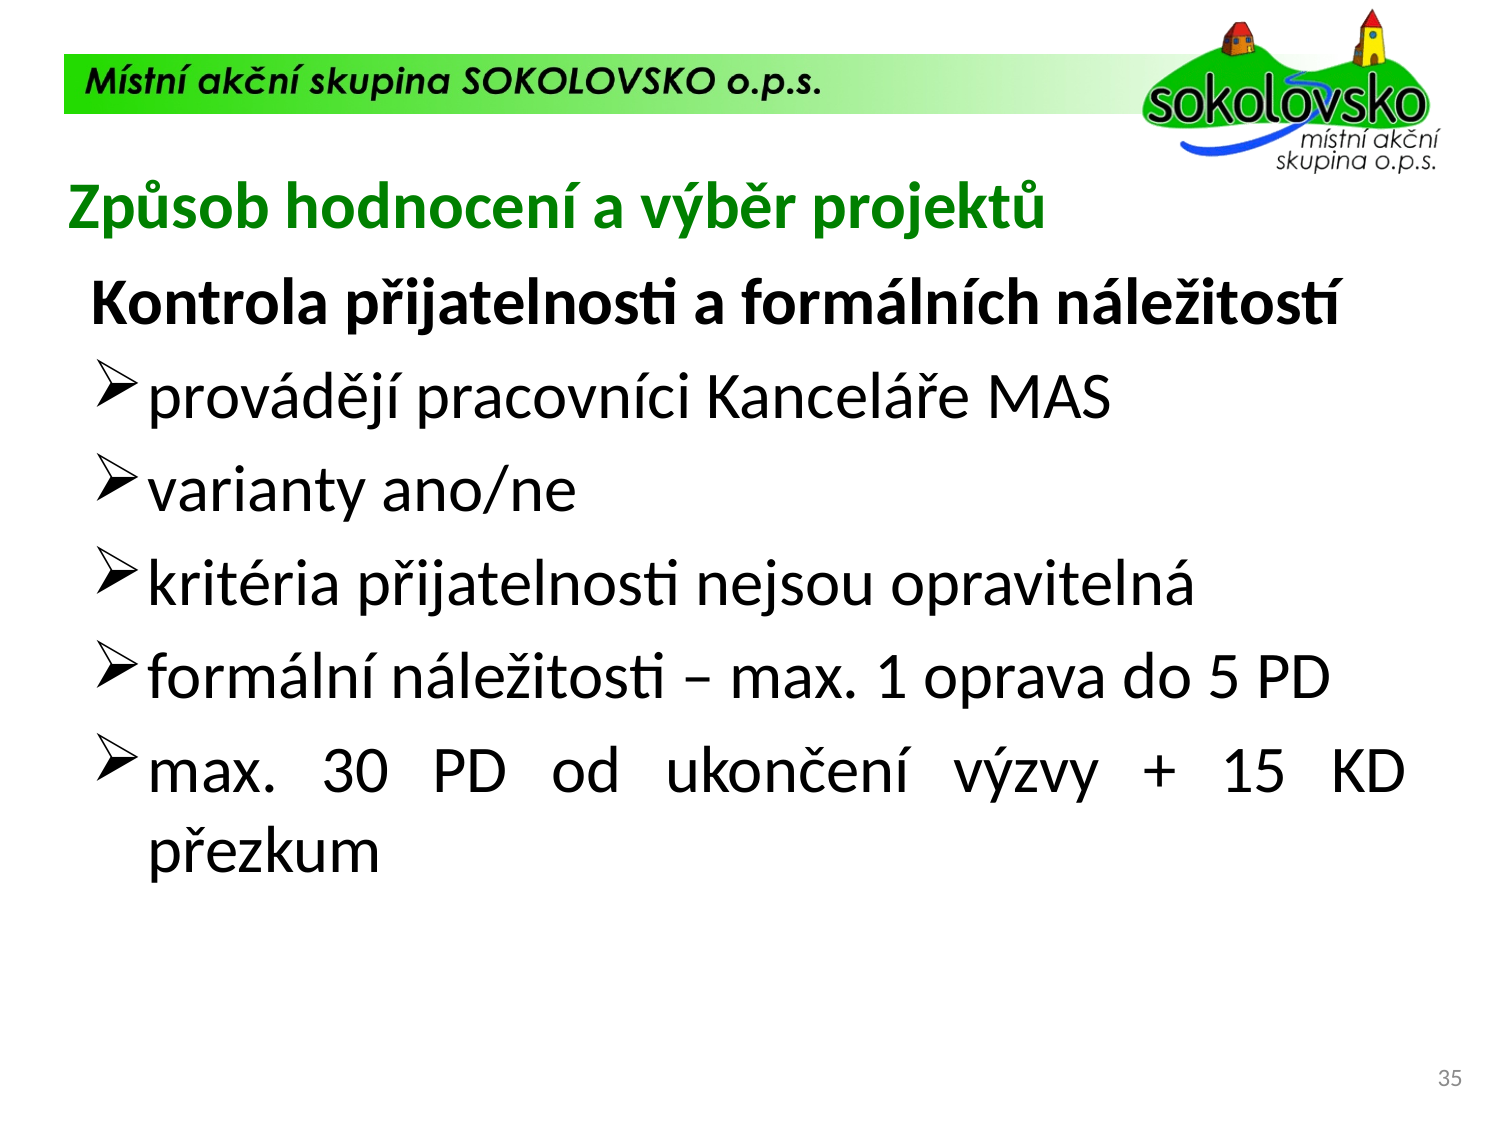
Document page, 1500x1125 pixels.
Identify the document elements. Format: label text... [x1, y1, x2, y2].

list Kontrola přijatelnosti a formálních náležitostí provádějí pracovníci Kanceláře MAS varianty ano/ne kritéria přijatelnosti nejsou opravitelná formální náležitosti – max. 1 oprava do 5 PD max. 30 PD od ukončení výzvy + 15 KD přezkum [76, 250, 1424, 1083]
slide_number 35 [1128, 1046, 1478, 1107]
picture [64, 0, 1455, 197]
title Způsob hodnocení a výběr projektů [53, 137, 1404, 268]
